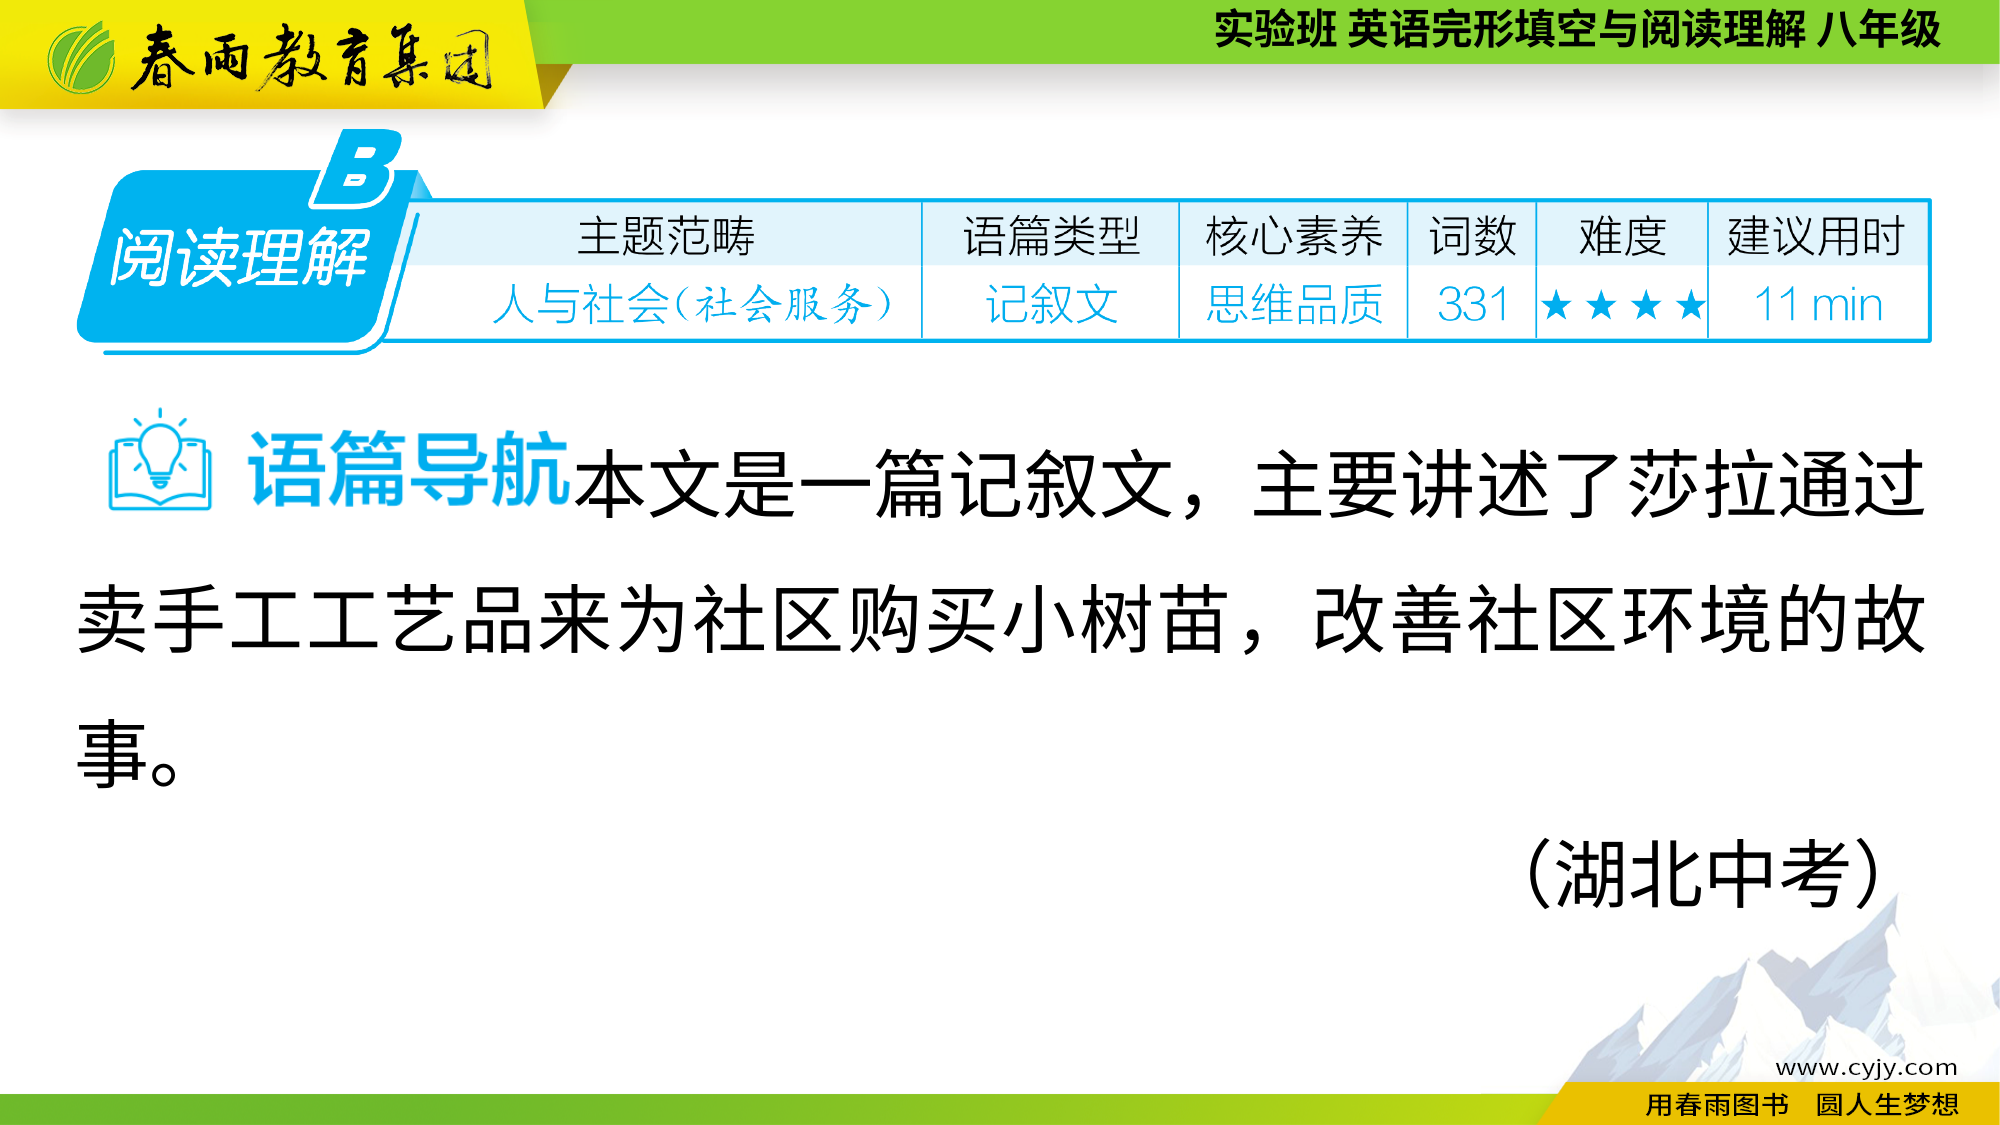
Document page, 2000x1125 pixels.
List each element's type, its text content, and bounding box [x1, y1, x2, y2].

text_box （湖北中考） [59, 775, 1944, 925]
picture [0, 0, 2000, 1125]
list 本文是一篇记叙文，主要讲述了莎拉通过卖手工工艺品来为社区购买小树苗，改善社区环境的故事。 [59, 385, 1944, 775]
